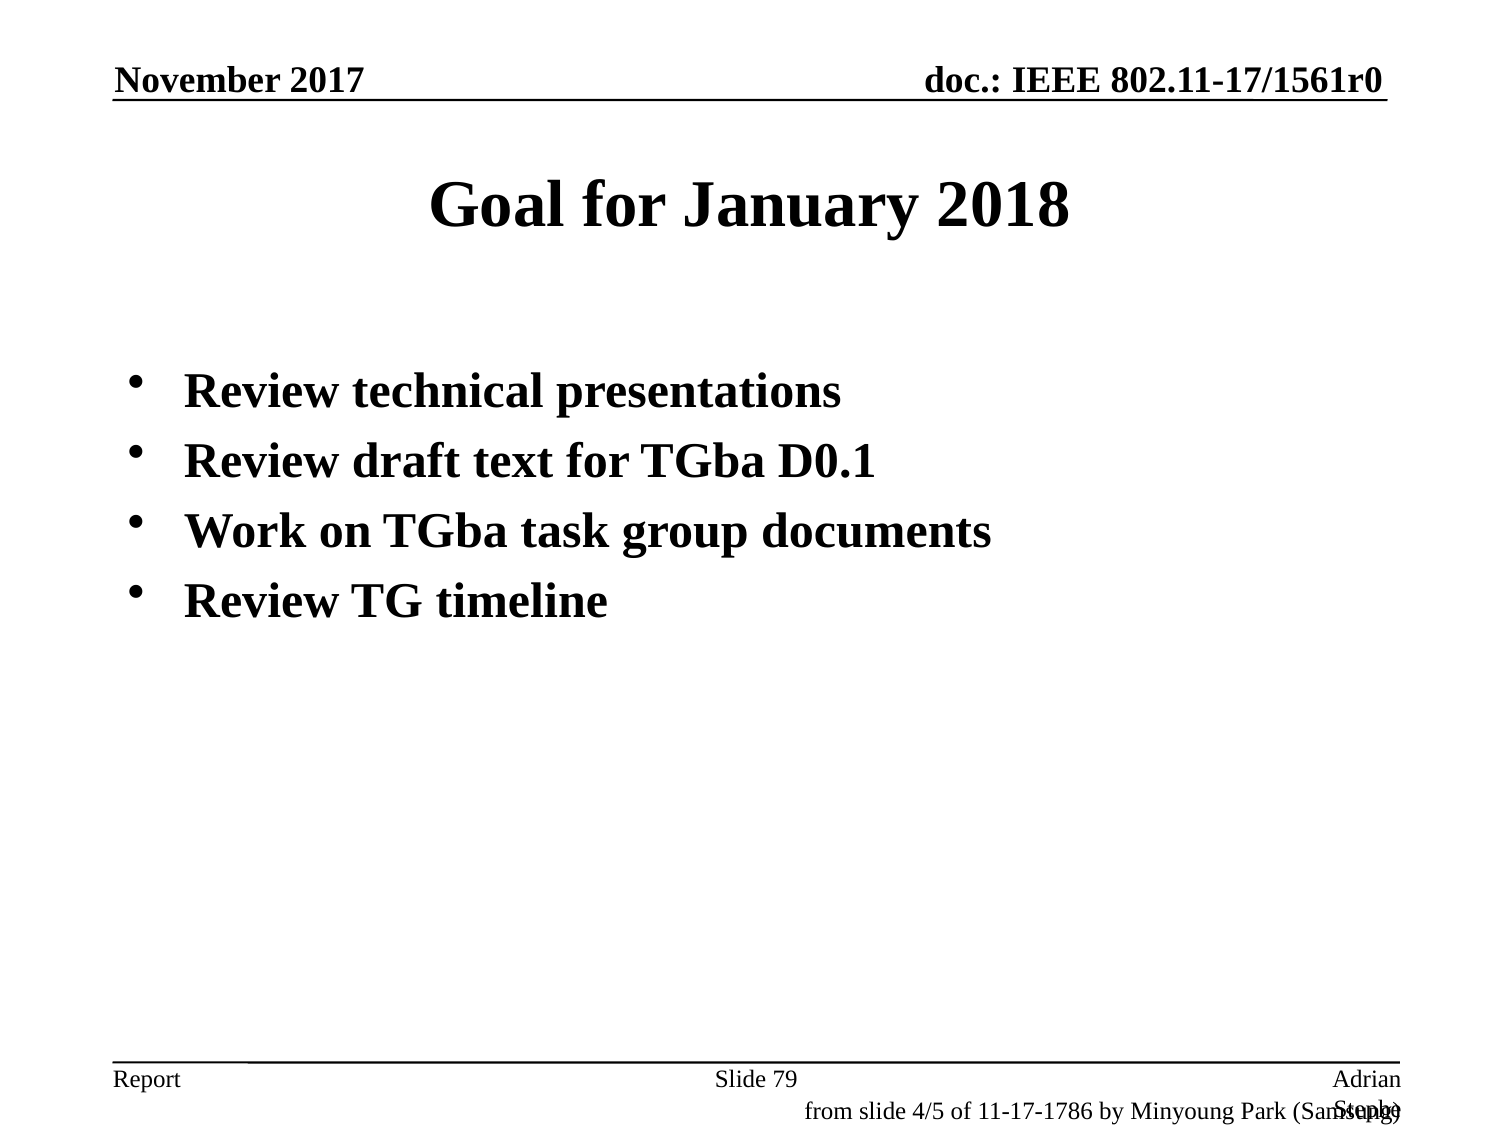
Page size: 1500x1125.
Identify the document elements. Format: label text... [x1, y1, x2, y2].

title Goal for January 2018 [112, 112, 1388, 288]
text_box from slide 4/5 of 11-17-1786 by Minyoung Park (Samsung) [343, 1087, 1417, 1125]
list Review technical presentations Review draft text for TGba D0.1 Work on TGba task group documents Review TG timeline [112, 350, 1425, 1025]
footer Adrian Stephens, Intel Corporation [1324, 1061, 1402, 1087]
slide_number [114, 54, 374, 101]
slide_number Slide 79 [711, 1061, 801, 1093]
